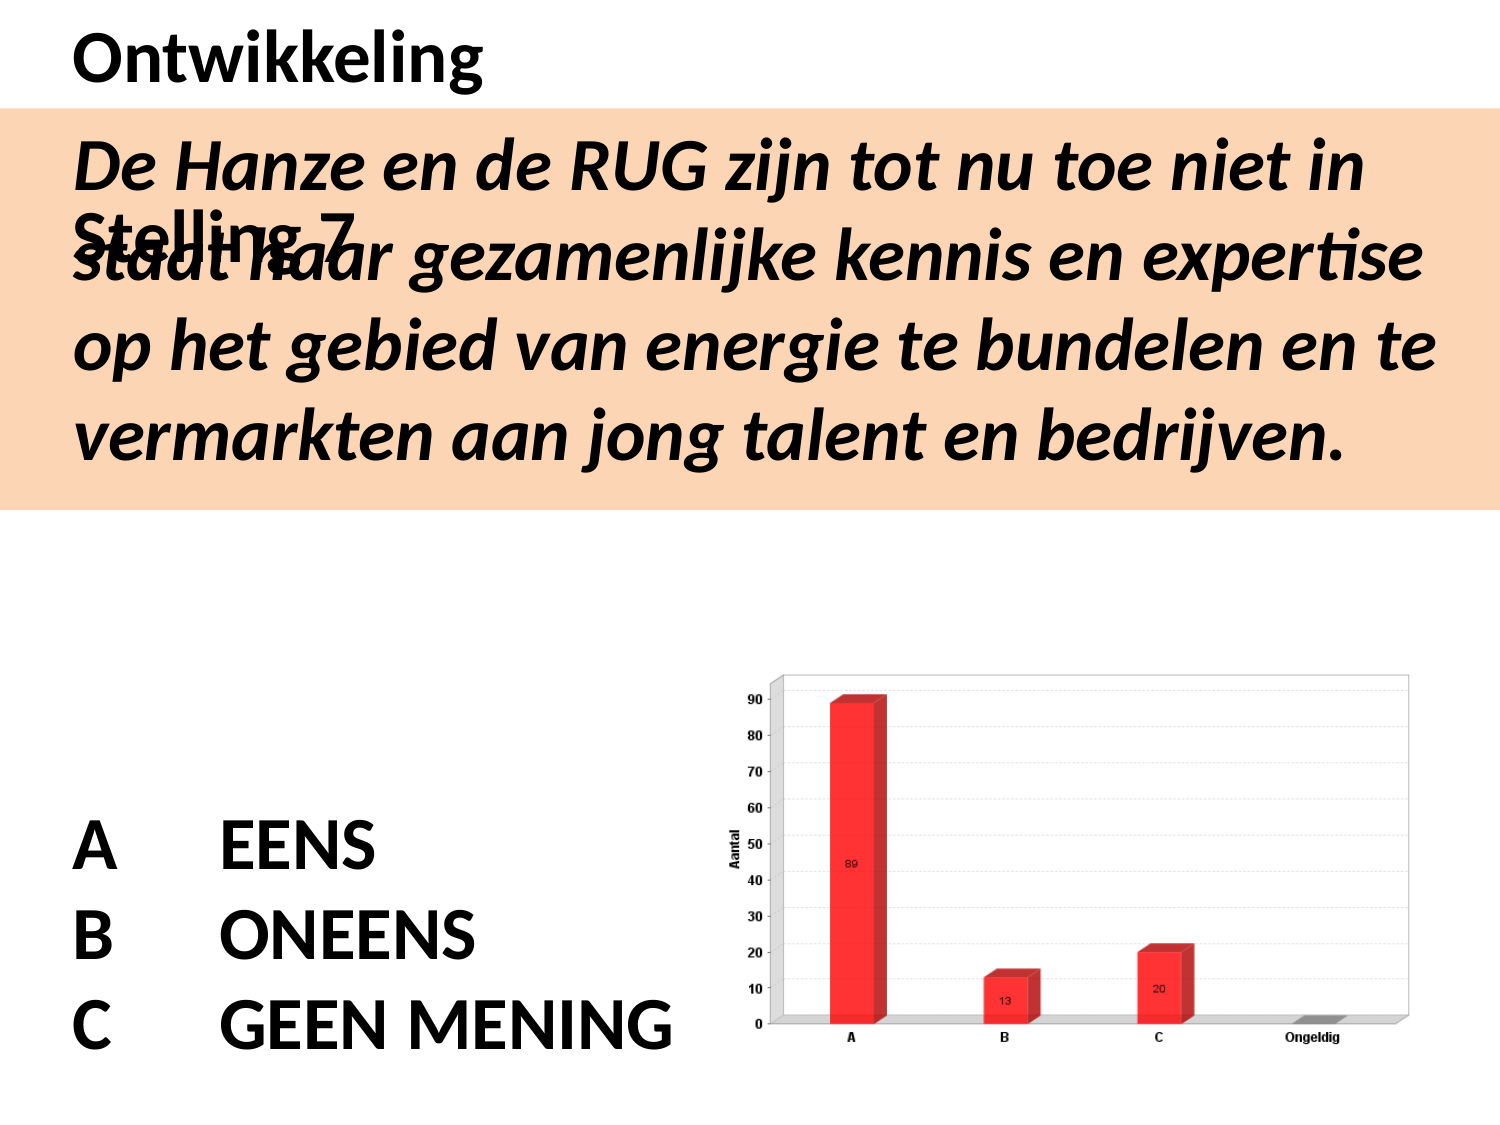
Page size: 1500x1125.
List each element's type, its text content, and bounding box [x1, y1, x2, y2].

list De Hanze en de RUG zijn tot nu toe niet in staat haar gezamenlijke kennis en expertise op het gebied van energie te bundelen en te vermarkten aan jong talent en bedrijven. [0, 285, 1500, 510]
text_box A EENS B ONEENS C GEEN MENING [0, 786, 1500, 1072]
text_box Ontwikkeling Stelling 7 [0, 0, 1500, 285]
picture [714, 668, 1417, 1054]
